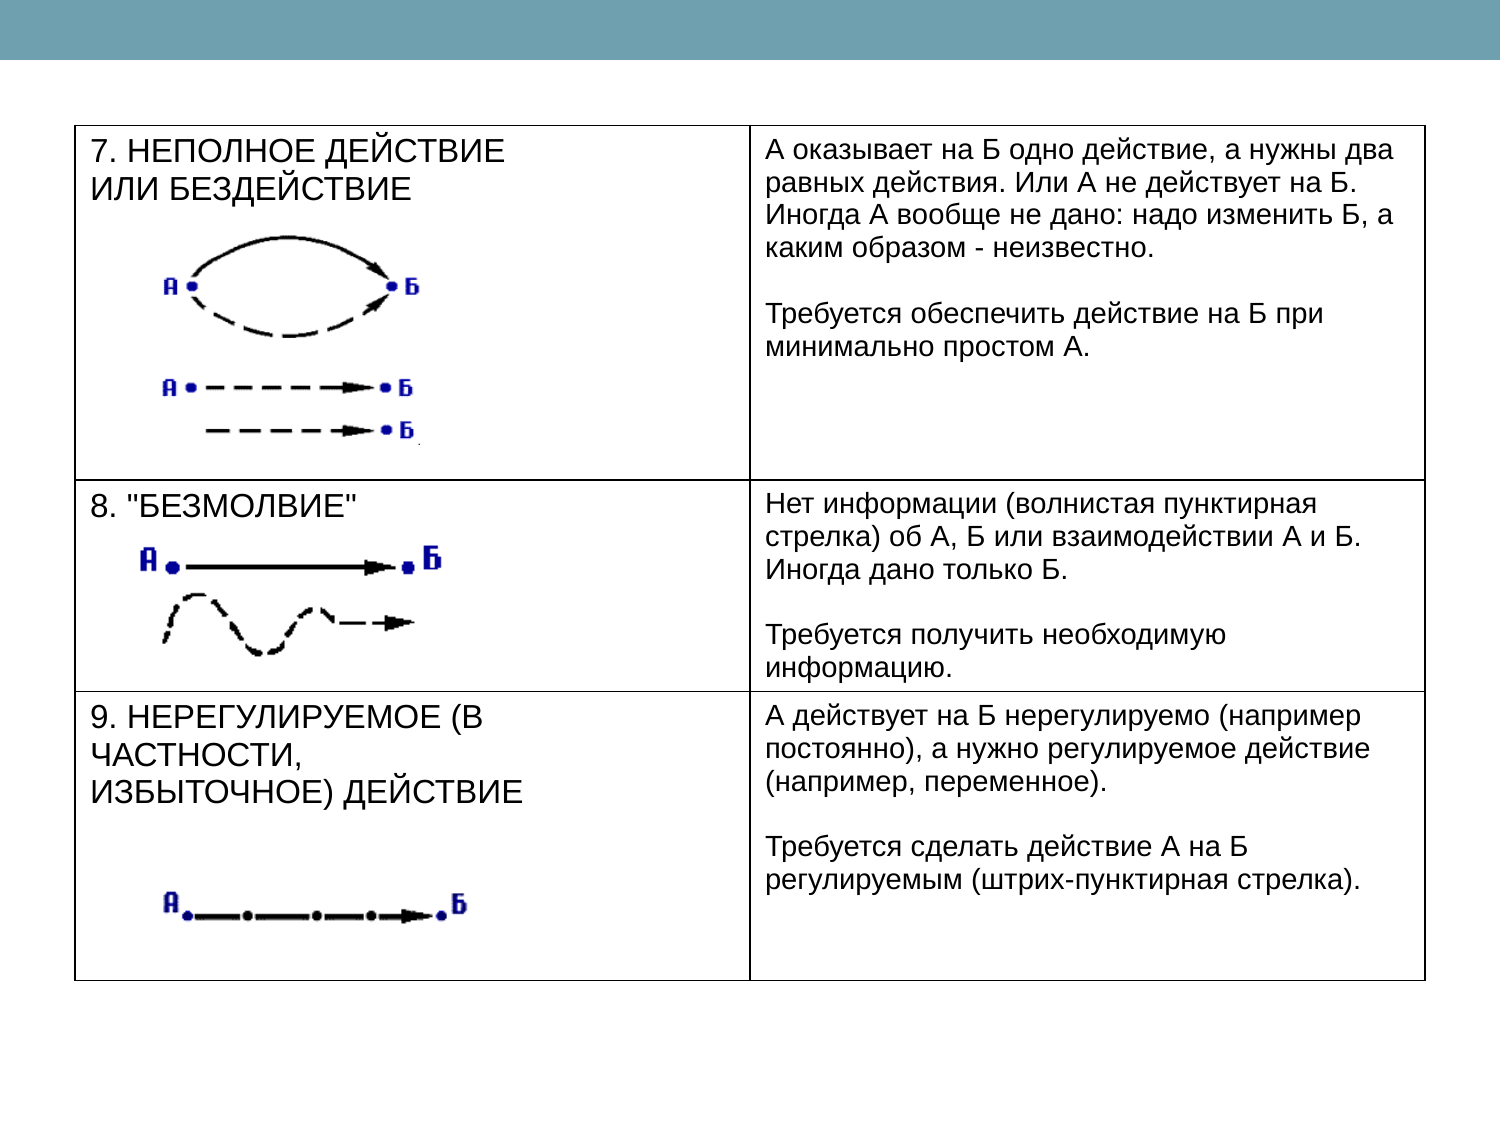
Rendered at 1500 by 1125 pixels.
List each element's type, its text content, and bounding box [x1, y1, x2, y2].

table_header А оказывает на Б одно действие, а нужны два равных действия. Или А не действует на Б. Иногда А вообще не дано: надо изменить Б, а каким образом - неизвестно. Требуется обеспечить действие на Б при минимально простом А. [751, 126, 1424, 479]
table_cell Нет информации (волнистая пунктирная стрелка) об А, Б или взаимодействии А и Б. Иногда дано только Б. Требуется получить необходимую информацию. [751, 481, 1424, 691]
picture [159, 231, 420, 445]
picture [132, 538, 446, 663]
table_cell 9. НЕРЕГУЛИРУЕМОЕ (В ЧАСТНОСТИ, ИЗБЫТОЧНОЕ) ДЕЙСТВИЕ [76, 692, 749, 980]
table_header 7. НЕПОЛНОЕ ДЕЙСТВИЕ ИЛИ БЕЗДЕЙСТВИЕ [76, 126, 749, 479]
table_cell А действует на Б нерегулируемо (например постоянно), а нужно регулируемое действие (например, переменное). Требуется сделать действие А на Б регулируемым (штрих-пунктирная стрелка). [751, 692, 1424, 980]
picture [158, 881, 472, 938]
table_cell 8. "БЕЗМОЛВИЕ" [76, 481, 749, 691]
